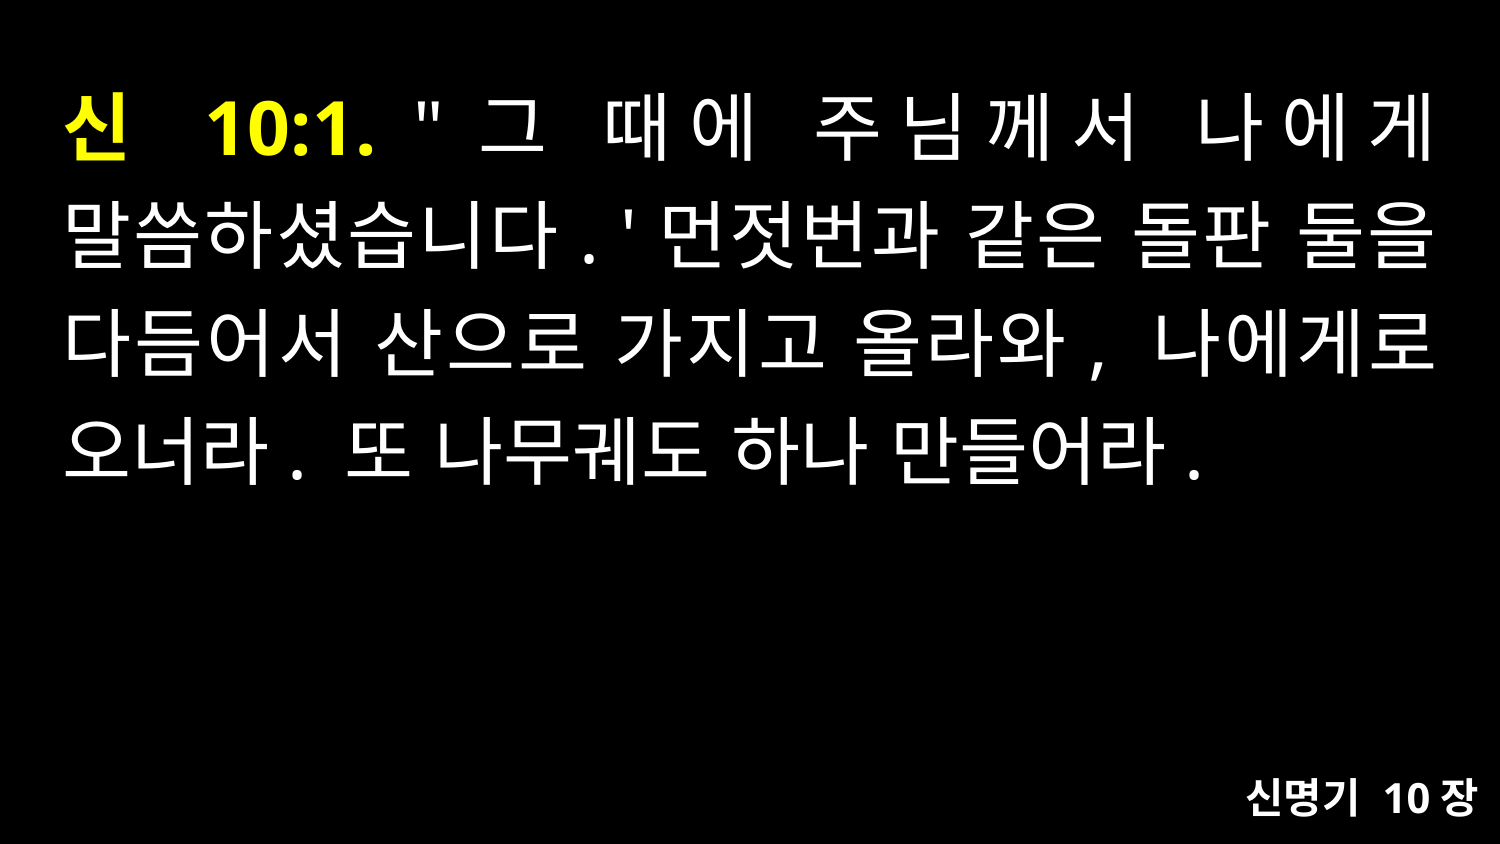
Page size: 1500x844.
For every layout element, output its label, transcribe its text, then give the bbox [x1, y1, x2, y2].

subtitle 신명기 10장 [916, 770, 1500, 844]
title 신 10:1. "그 때에 주님께서 나에게 말씀하셨습니다. '먼젓번과 같은 돌판 둘을 다듬어서 산으로 가지고 올라와, 나에게로 오너라. 또 나무궤도 하나 만들어라. [0, 0, 1500, 844]
